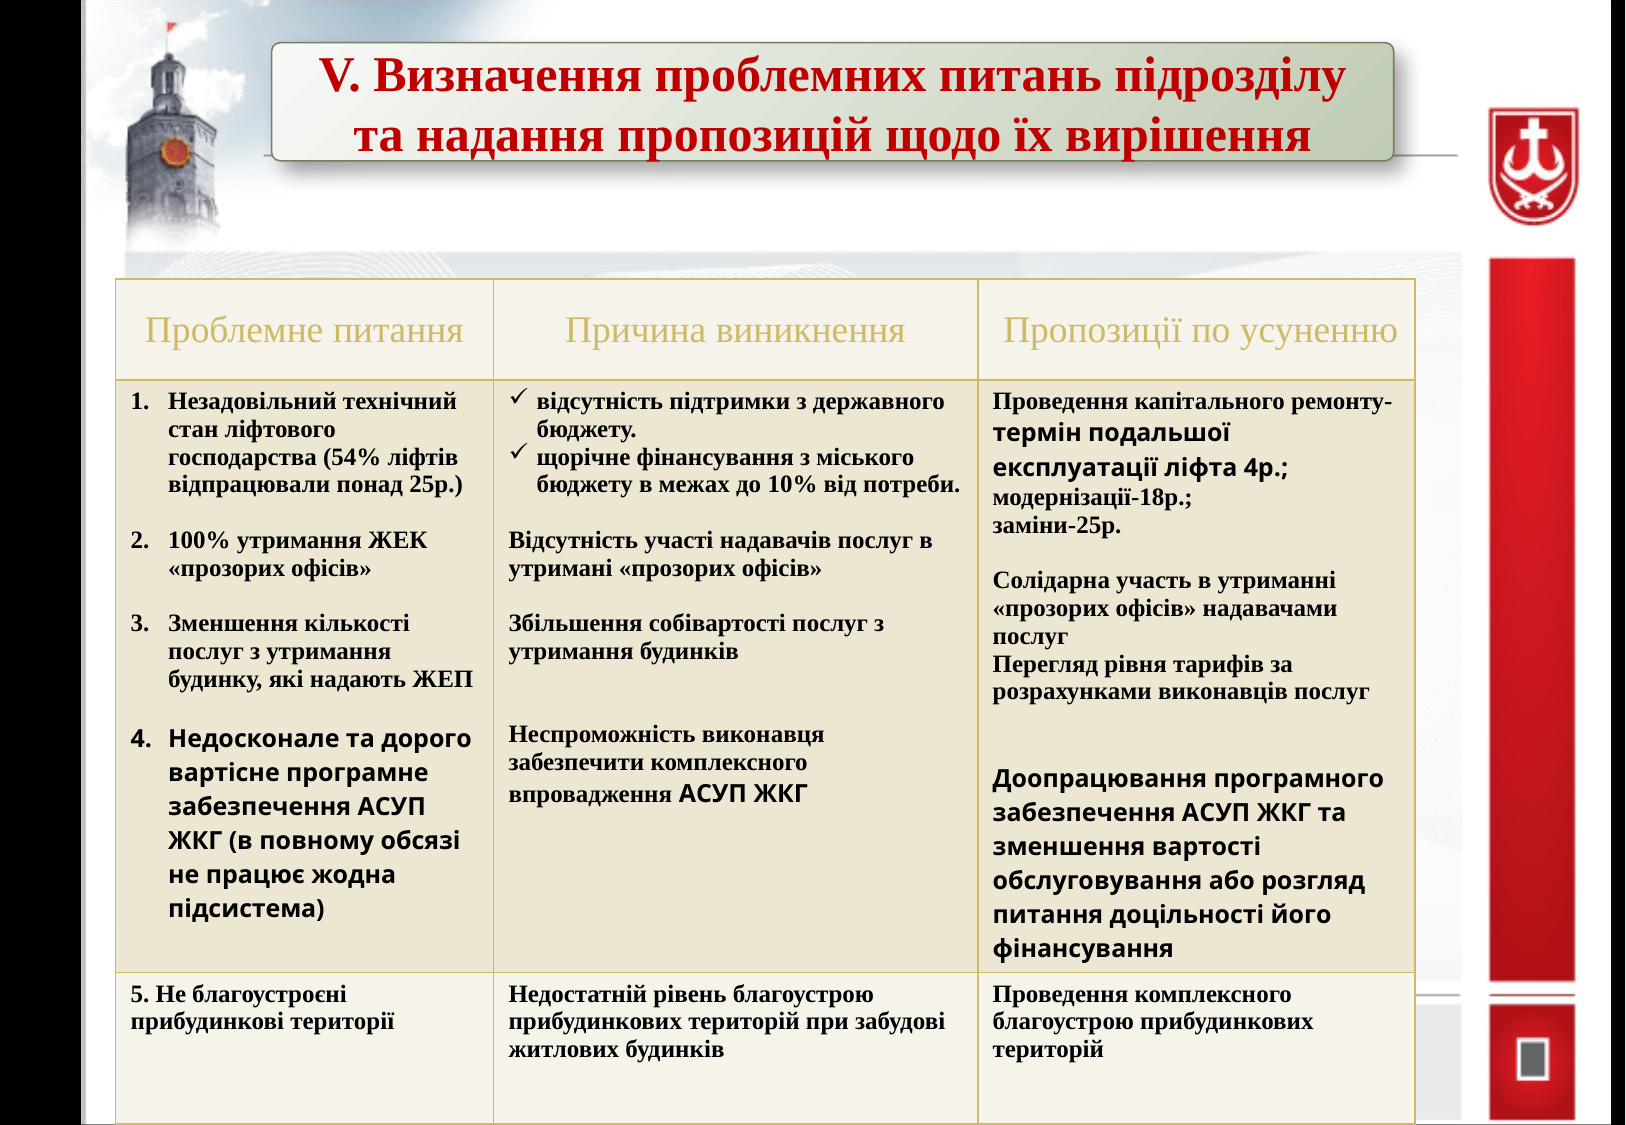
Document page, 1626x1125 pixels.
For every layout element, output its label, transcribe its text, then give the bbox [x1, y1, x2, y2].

table_cell відсутність підтримки з державного бюджету. щорічне фінансування з міського бюджету в межах до 10% від потреби. Відсутність участі надавачів послуг в утримані «прозорих офісів» Збільшення собівартості послуг з утримання будинків Неспроможність виконавця забезпечити комплексного впровадження АСУП ЖКГ [494, 381, 977, 972]
table_cell Недостатній рівень благоустрою прибудинкових територій при забудові житлових будинків [494, 973, 977, 1123]
text_box V. Визначення проблемних питань підрозділу та надання пропозицій щодо їх вирішення [270, 41, 1395, 162]
table_header Пропозиції по усуненню [979, 280, 1414, 379]
table_cell Незадовільний технічний стан ліфтового господарства (54% ліфтів відпрацювали понад 25р.) 100% утримання ЖЕК «прозорих офісів» Зменшення кількості послуг з утримання будинку, які надають ЖЕП Недосконале та дорого вартісне програмне забезпечення АСУП ЖКГ (в повному обсязі не працює жодна підсистема) [116, 381, 493, 972]
table_header Проблемне питання [116, 280, 493, 379]
table_cell Проведення комплексного благоустрою прибудинкових територій [979, 973, 1414, 1123]
table_cell Проведення капітального ремонту-термін подальшої експлуатації ліфта 4р.; модернізації-18р.; заміни-25р. Солідарна участь в утриманні «прозорих офісів» надавачами послуг Перегляд рівня тарифів за розрахунками виконавців послуг Доопрацювання програмного забезпечення АСУП ЖКГ та зменшення вартості обслуговування або розгляд питання доцільності його фінансування [979, 381, 1414, 972]
table_cell 5. Не благоустроєні прибудинкові території [116, 973, 493, 1123]
picture [0, 0, 1626, 1125]
table_header Причина виникнення [494, 280, 977, 379]
